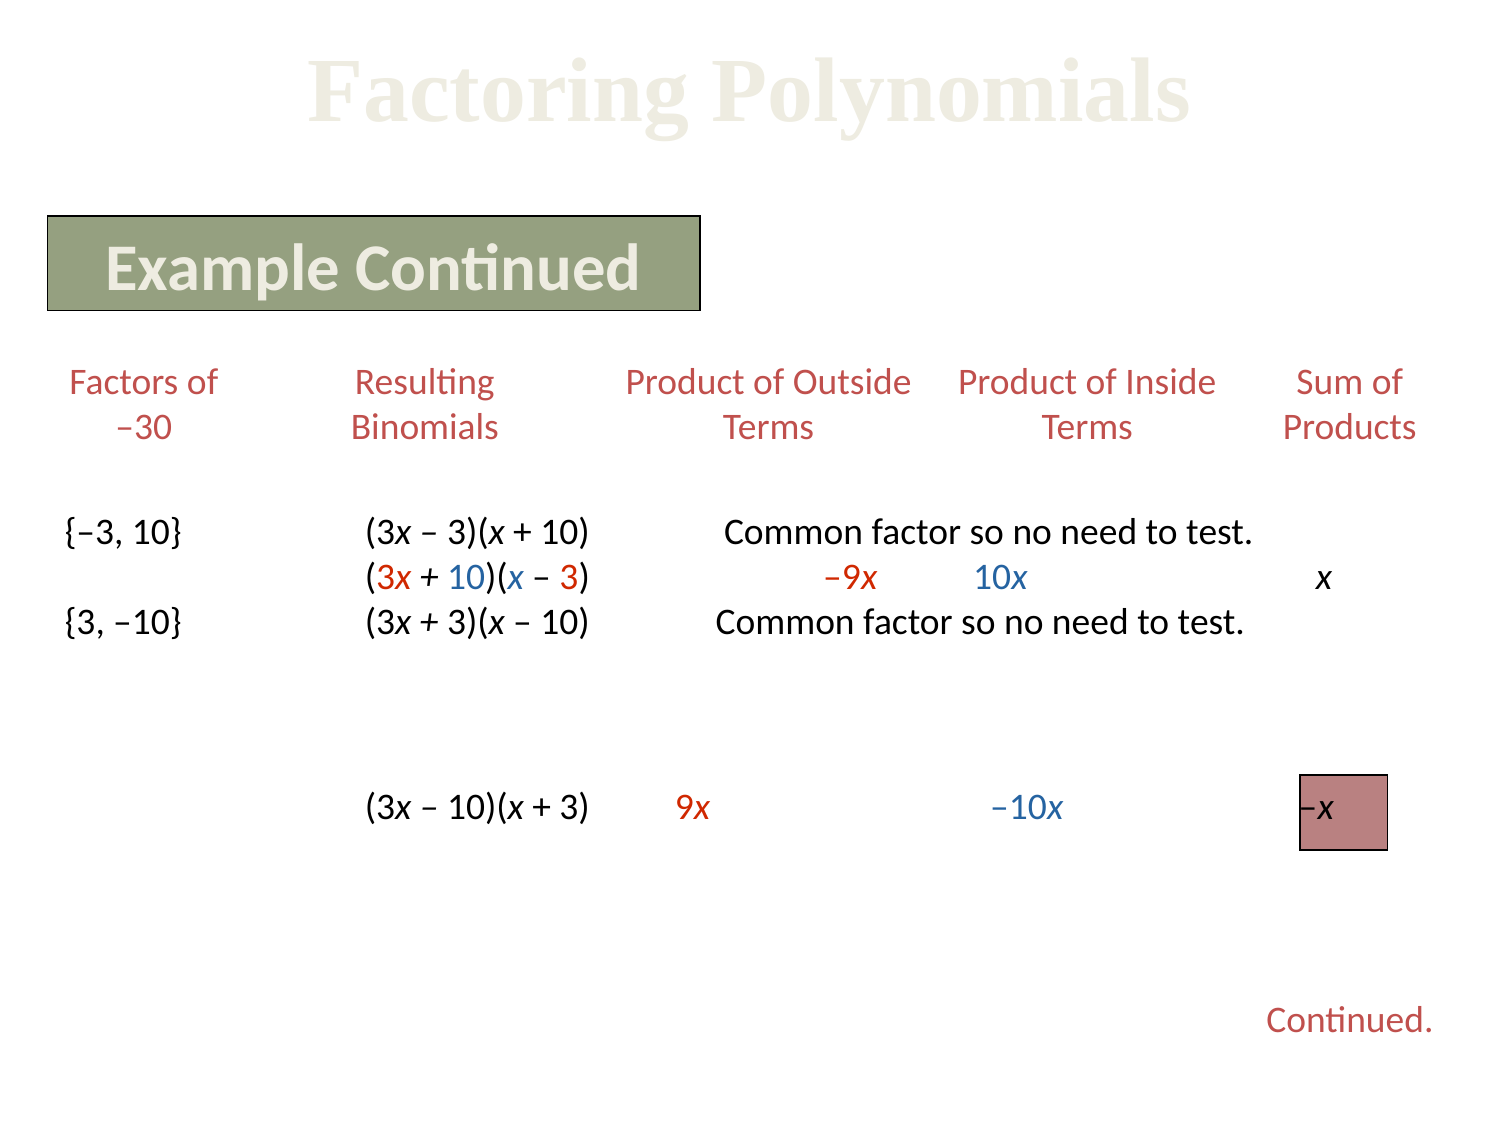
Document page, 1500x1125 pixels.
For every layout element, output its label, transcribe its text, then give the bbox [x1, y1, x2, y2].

text_box Factoring Polynomials [74, 35, 1425, 136]
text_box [49, 774, 1428, 851]
text_box Example Continued [47, 215, 700, 311]
text_box Continued. [1251, 987, 1449, 1048]
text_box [49, 349, 1463, 486]
text_box {–3, 10} (3x – 3)(x + 10) Common factor so no need to test. (3x + 10)(x – 3) –9x 10x x {3, –10} (3x + 3)(x – 10) Common factor so no need to test. [49, 499, 1463, 650]
